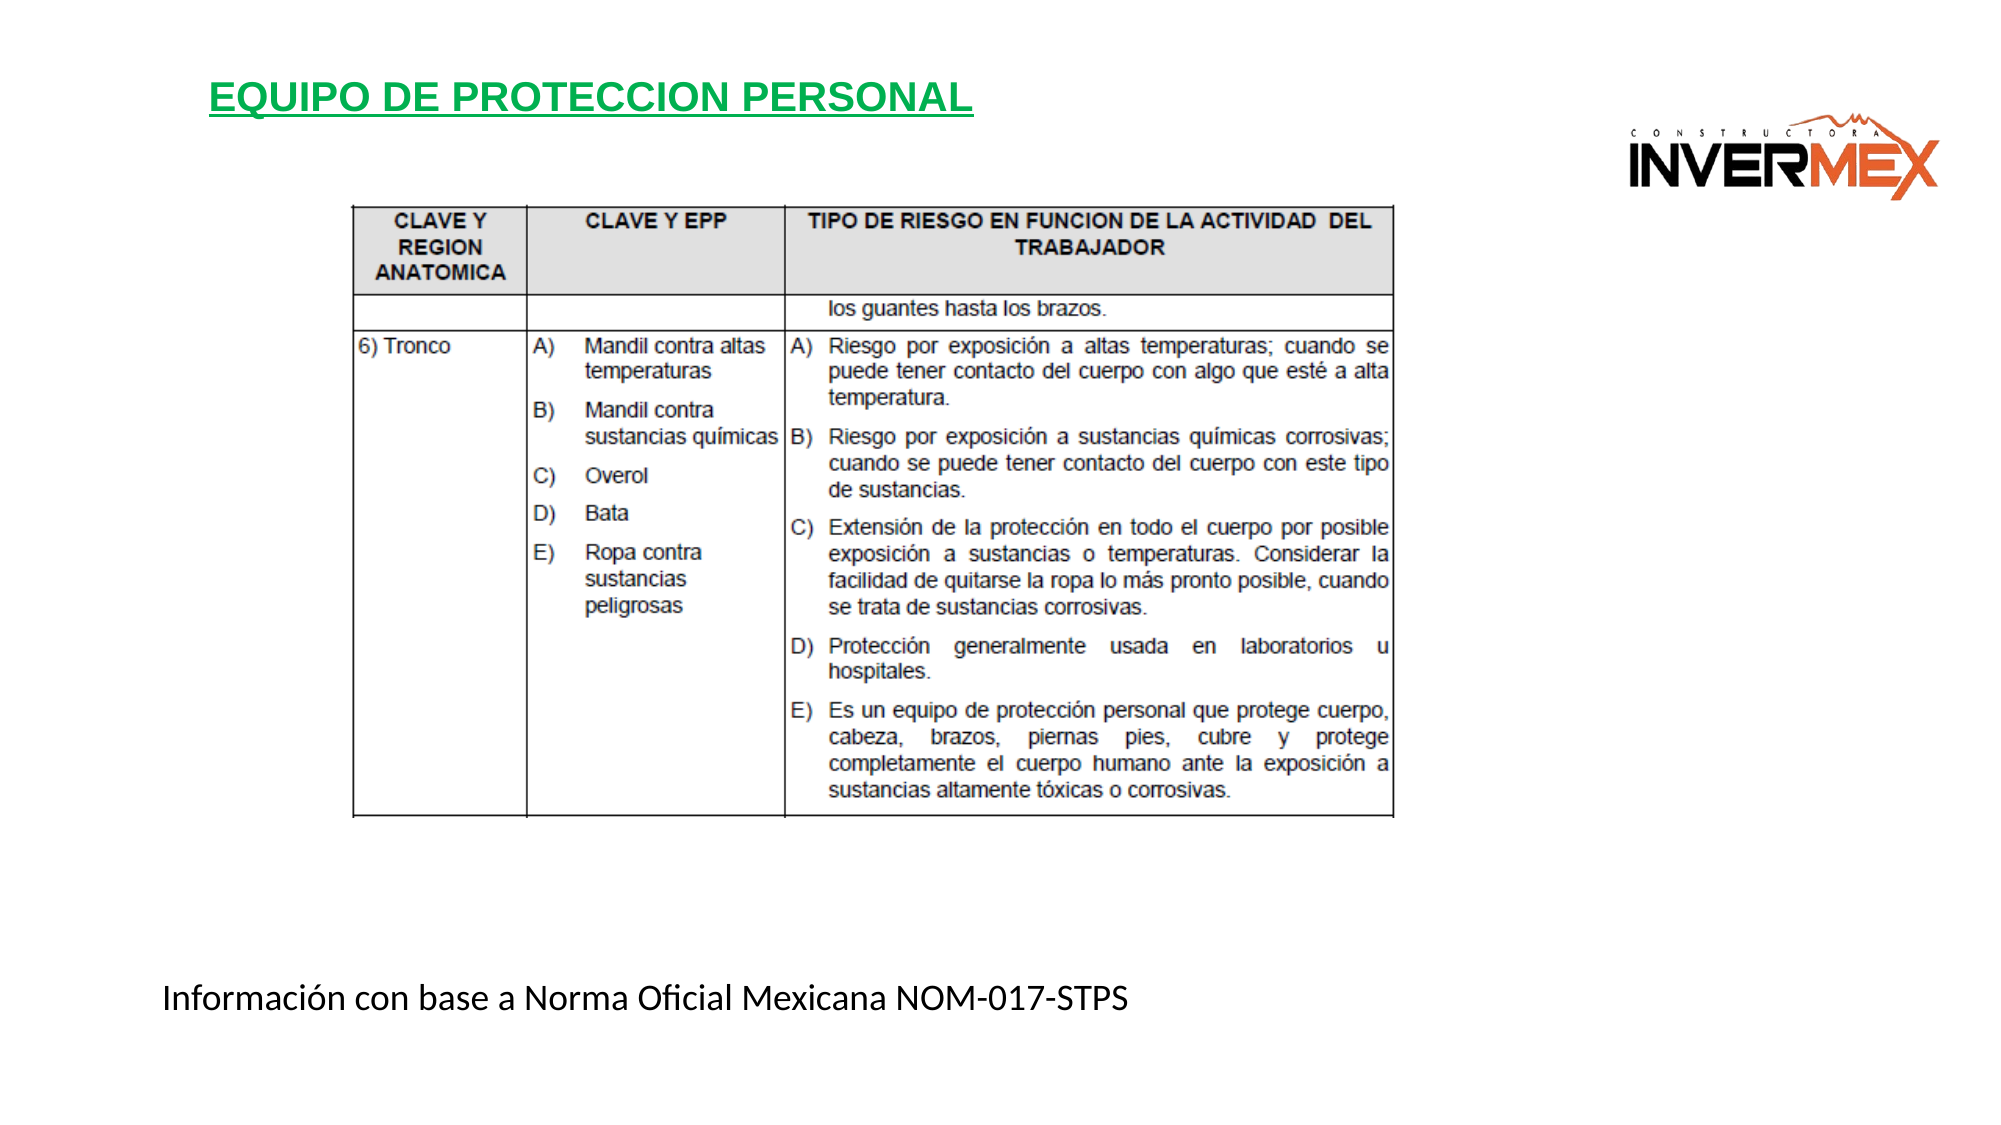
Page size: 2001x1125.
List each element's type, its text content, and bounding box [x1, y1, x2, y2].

text_box EQUIPO DE PROTECCION PERSONAL [21, 62, 1162, 128]
text_box Información con base a Norma Oficial Mexicana NOM-017-STPS [147, 965, 1465, 1025]
picture [345, 202, 1396, 818]
picture [1592, 77, 1964, 242]
